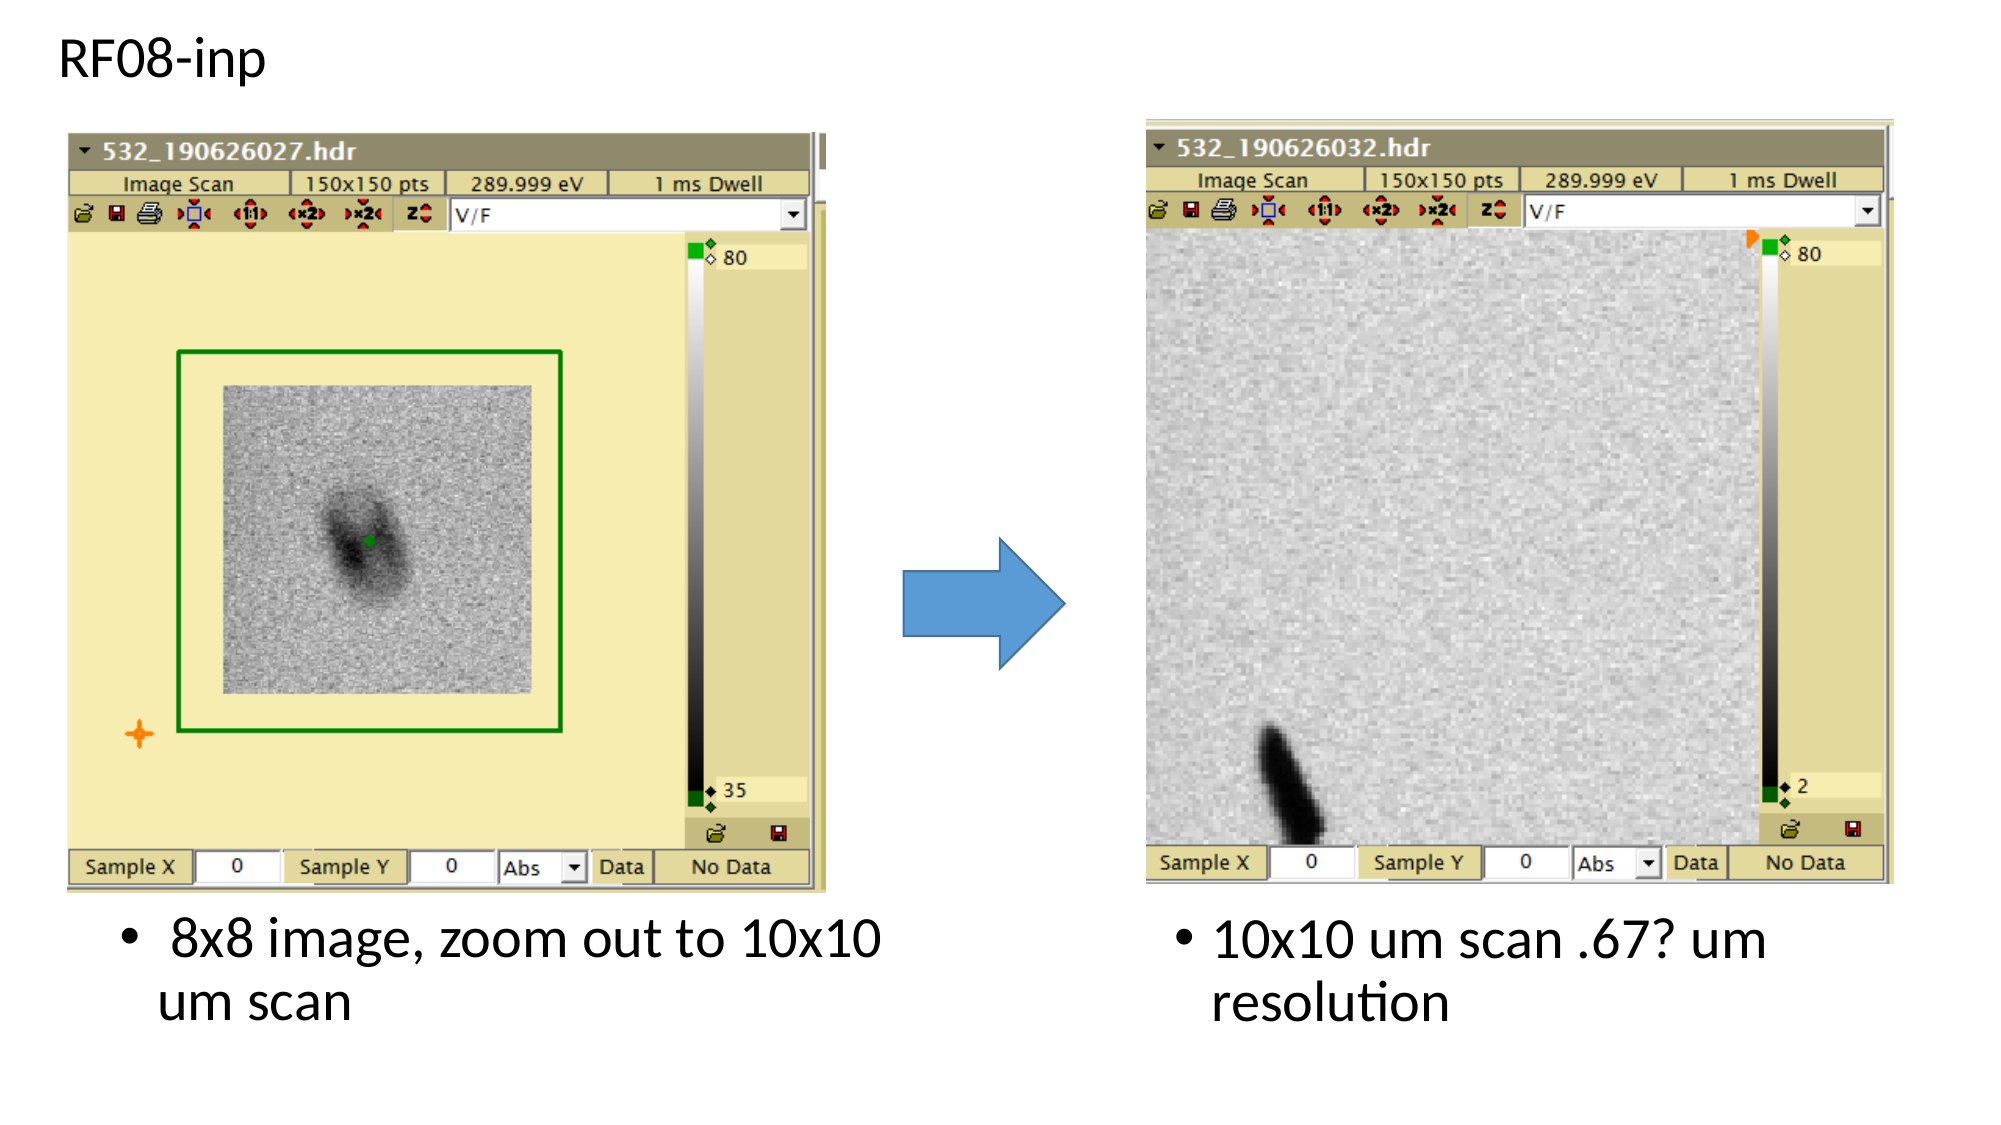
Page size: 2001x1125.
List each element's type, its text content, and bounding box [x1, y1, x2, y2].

text_box 10x10 um scan .67? um resolution [1159, 900, 1959, 1125]
picture [1146, 119, 1894, 884]
text_box [902, 536, 1067, 671]
text_box [1142, 898, 1942, 1125]
text_box RF08-inp [43, 19, 310, 128]
list 8x8 image, zoom out to 10x10 um scan [104, 899, 904, 1125]
picture [67, 132, 826, 893]
